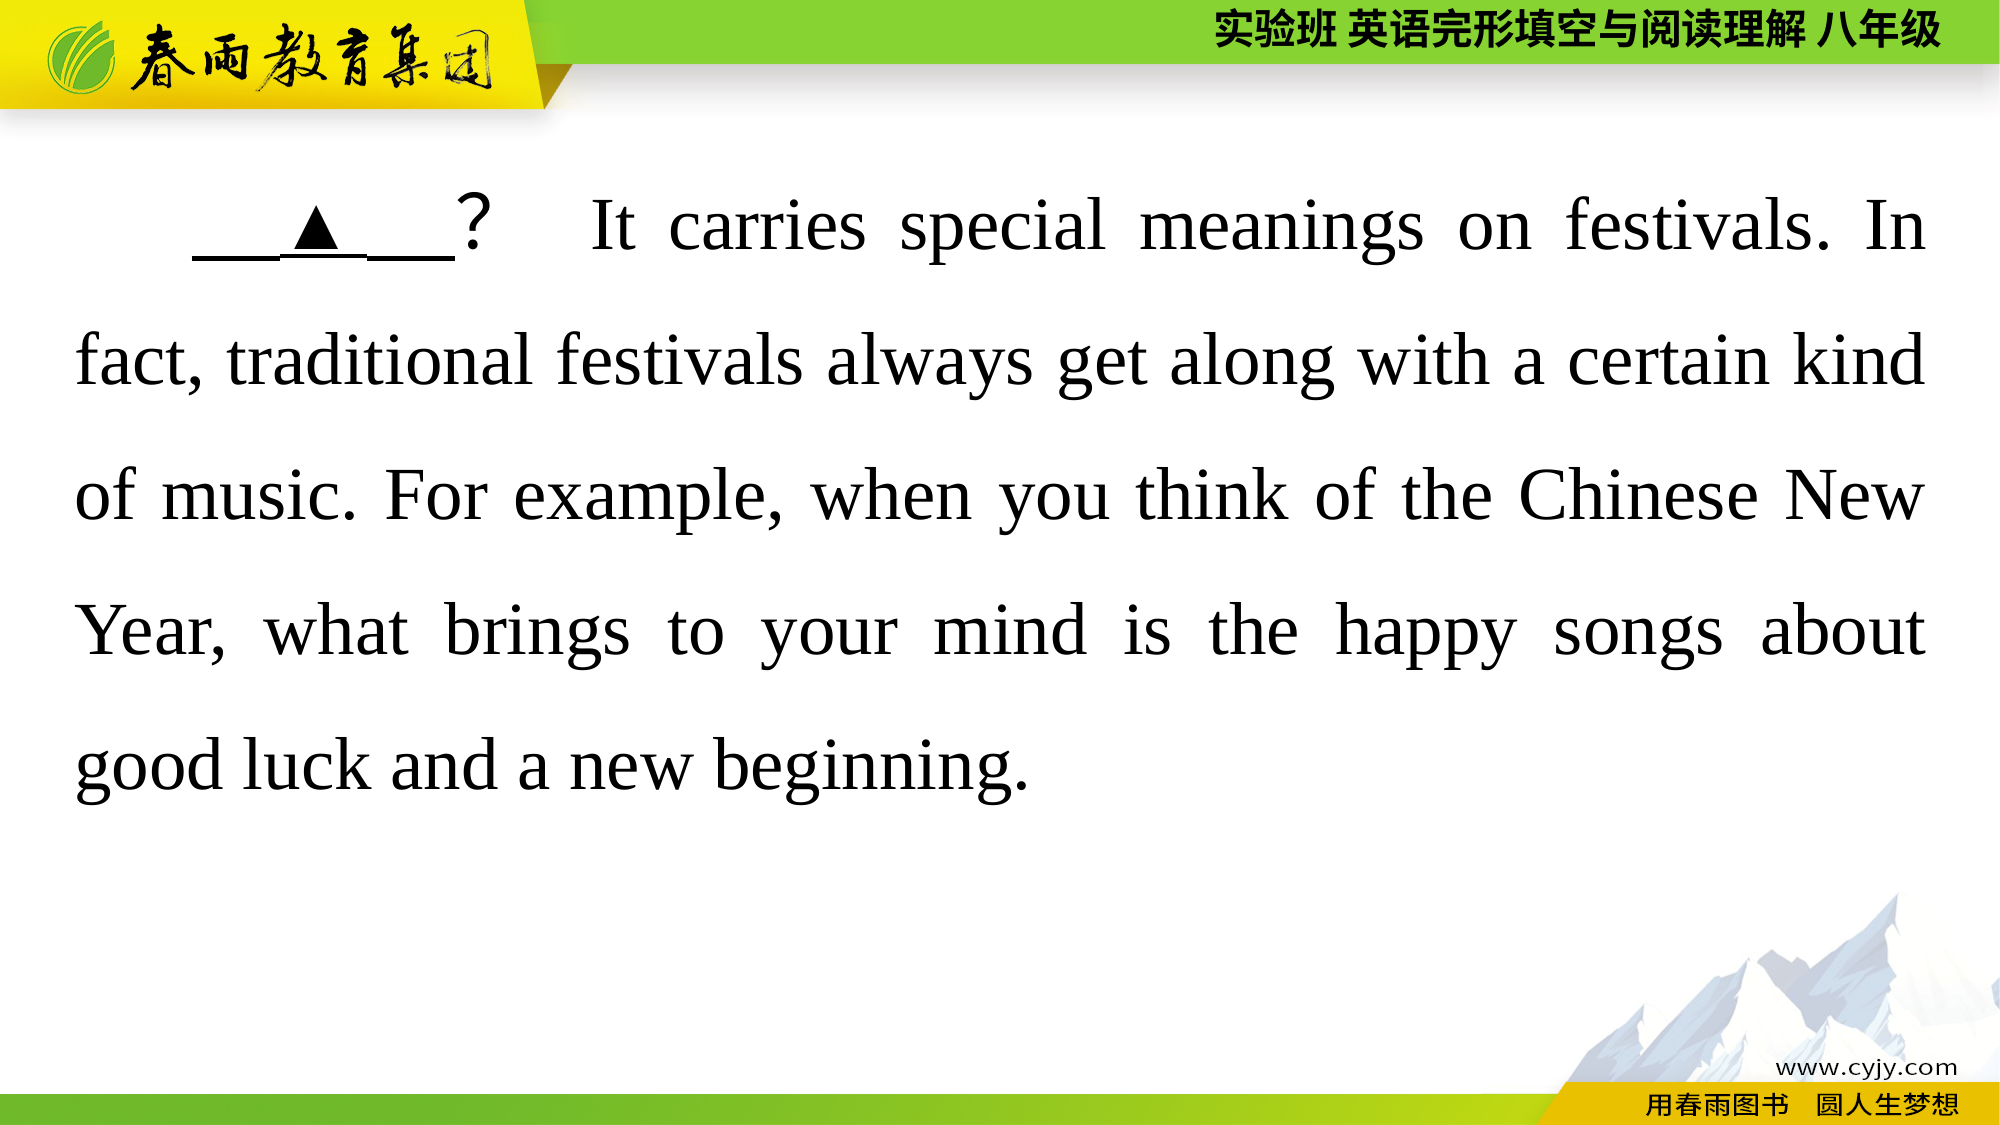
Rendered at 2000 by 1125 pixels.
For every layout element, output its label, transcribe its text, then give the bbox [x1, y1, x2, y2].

list ▲ ？ It carries special meanings on festivals. In fact, traditional festivals always get along with a certain kind of music. For example, when you think of the Chinese New Year, what brings to your mind is the happy songs about good luck and a new beginning. [59, 122, 1944, 803]
picture [0, 0, 2000, 1125]
